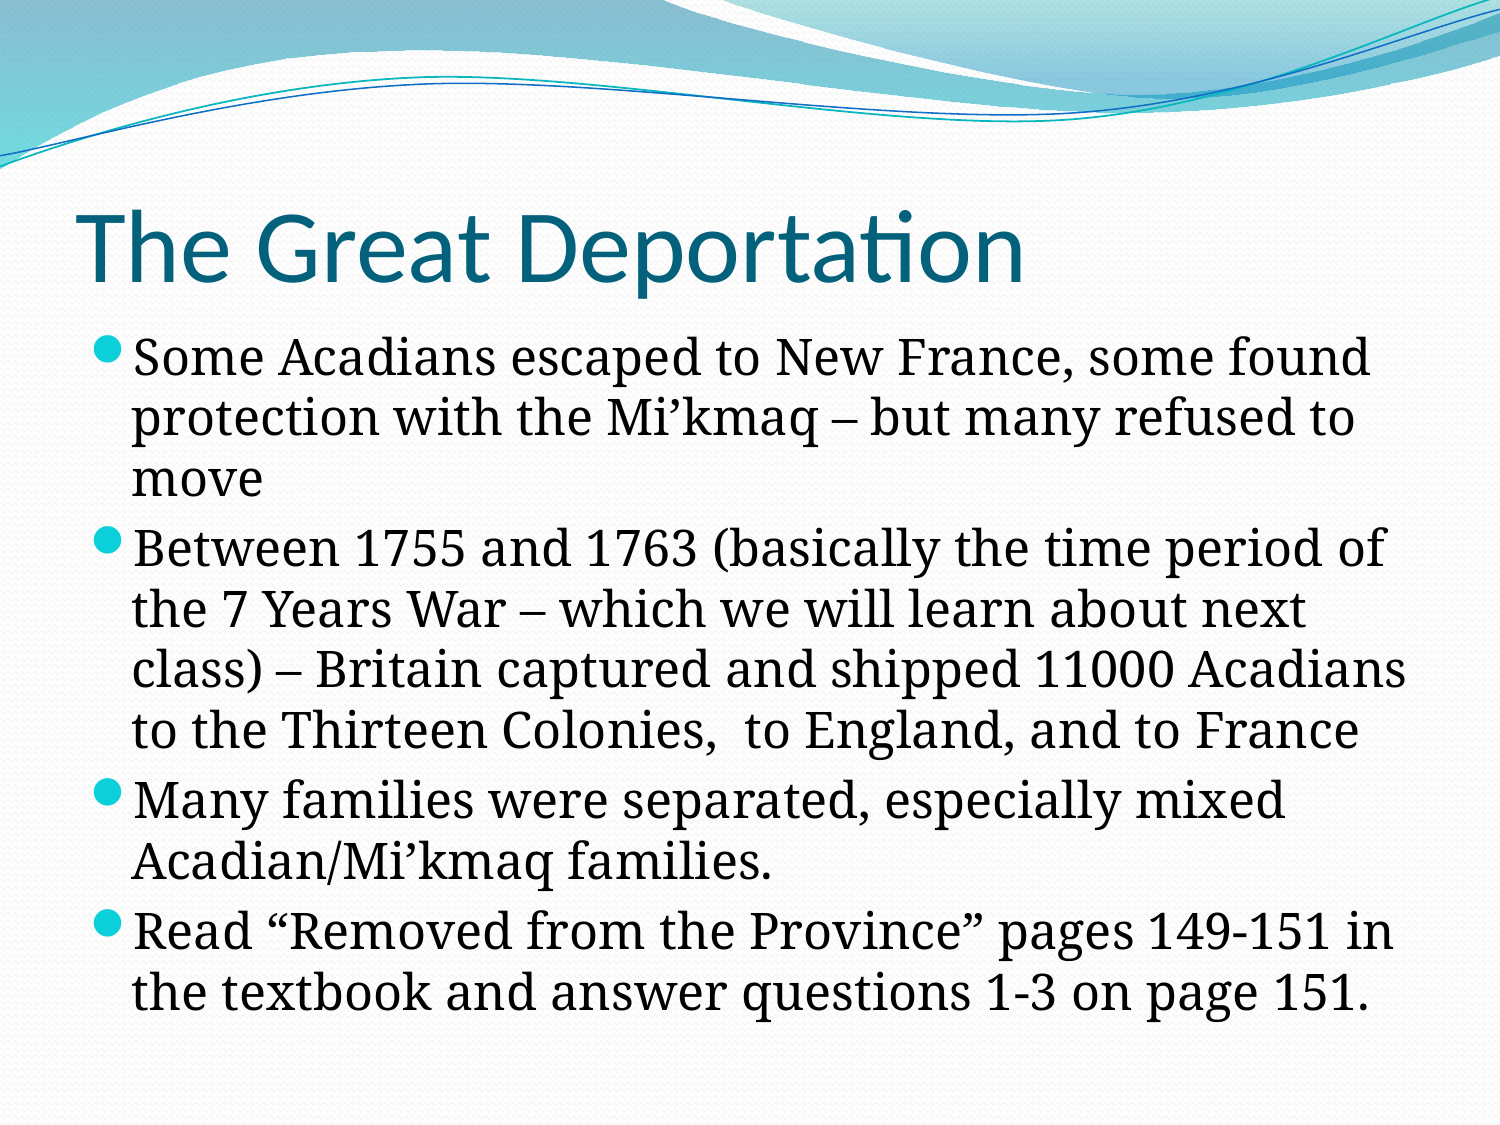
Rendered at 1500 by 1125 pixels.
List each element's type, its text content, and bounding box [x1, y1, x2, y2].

title The Great Deportation [75, 115, 1425, 303]
list Some Acadians escaped to New France, some found protection with the Mi’kmaq – but many refused to move Between 1755 and 1763 (basically the time period of the 7 Years War – which we will learn about next class) – Britain captured and shipped 11000 Acadians to the Thirteen Colonies, to England, and to France Many families were separated, especially mixed Acadian/Mi’kmaq families. Read “Removed from the Province” pages 149-151 in the textbook and answer questions 1-3 on page 151. [75, 317, 1425, 1038]
